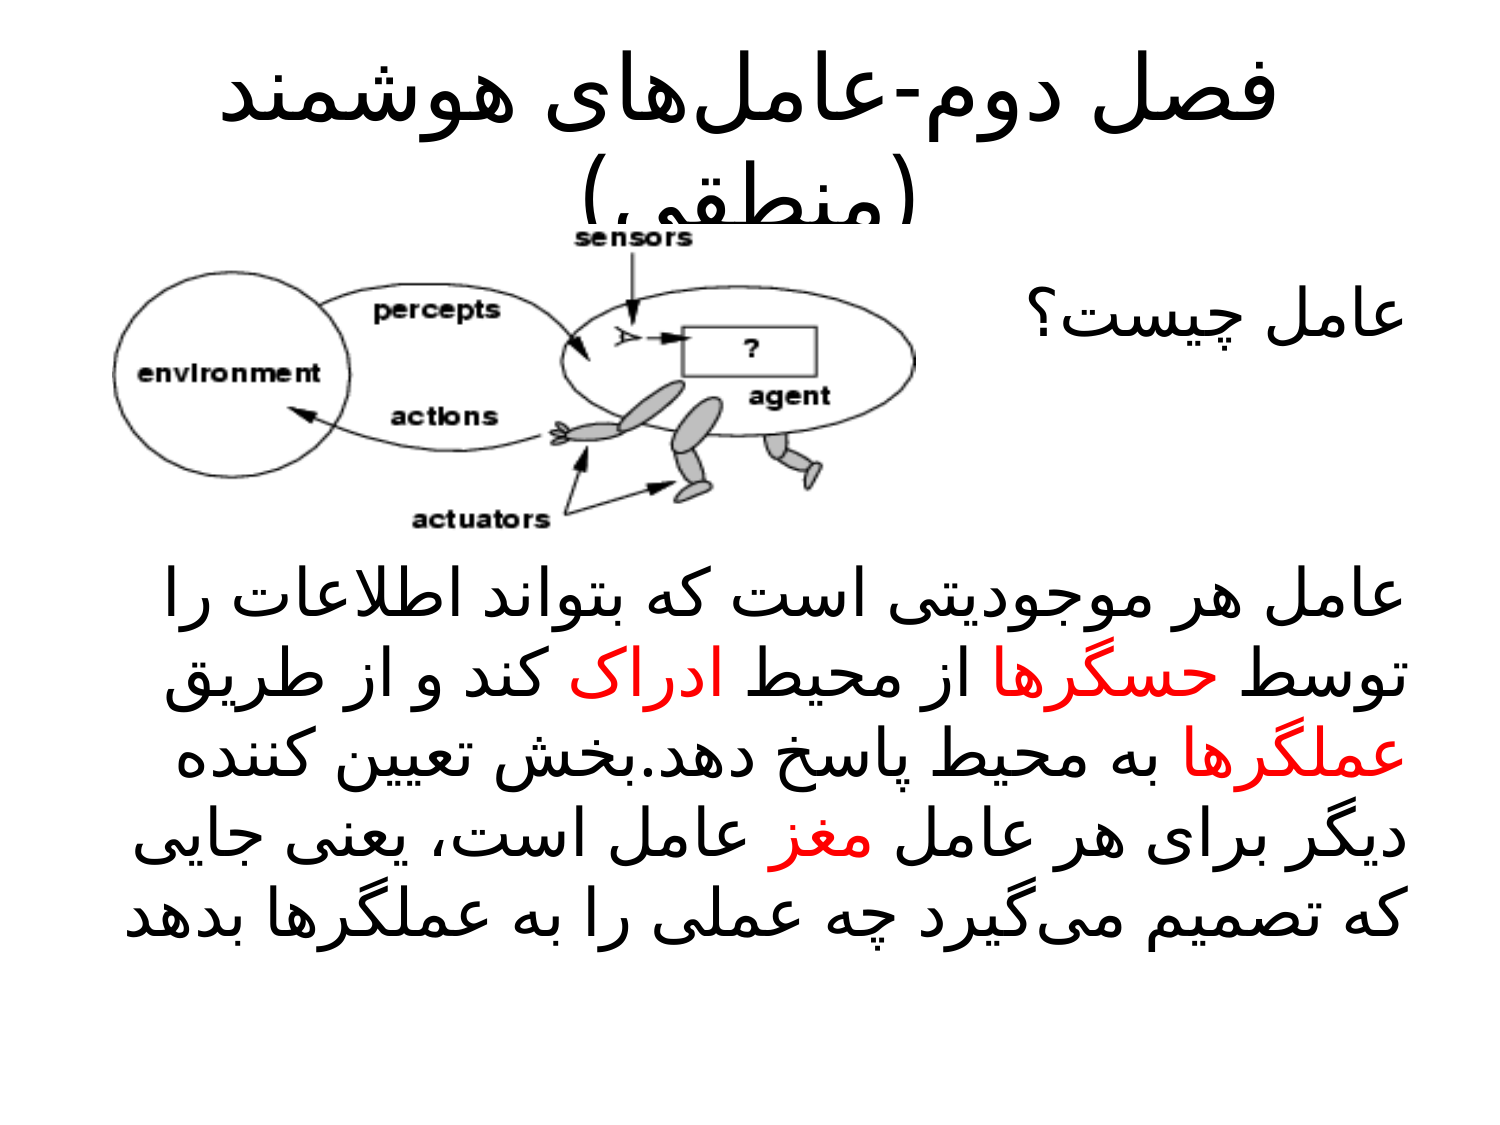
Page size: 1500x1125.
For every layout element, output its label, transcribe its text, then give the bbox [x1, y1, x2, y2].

picture [112, 224, 917, 539]
list عامل چیست؟ عامل هر موجودیتی است که بتواند اطلاعات را توسط حسگر‌ها از محیط ادراک کند و از طریق عملگر‌ها به محیط پاسخ دهد.بخش تعیین کننده دیگر برای هر عامل مغز عامل است، یعنی‌ جایی که تصمیم می‌گیرد چه عملی‌ را به عملگرها بدهد [75, 262, 1425, 1005]
title فصل دوم-عامل‌های هوشمند (منطقی)‌ [75, 45, 1425, 233]
